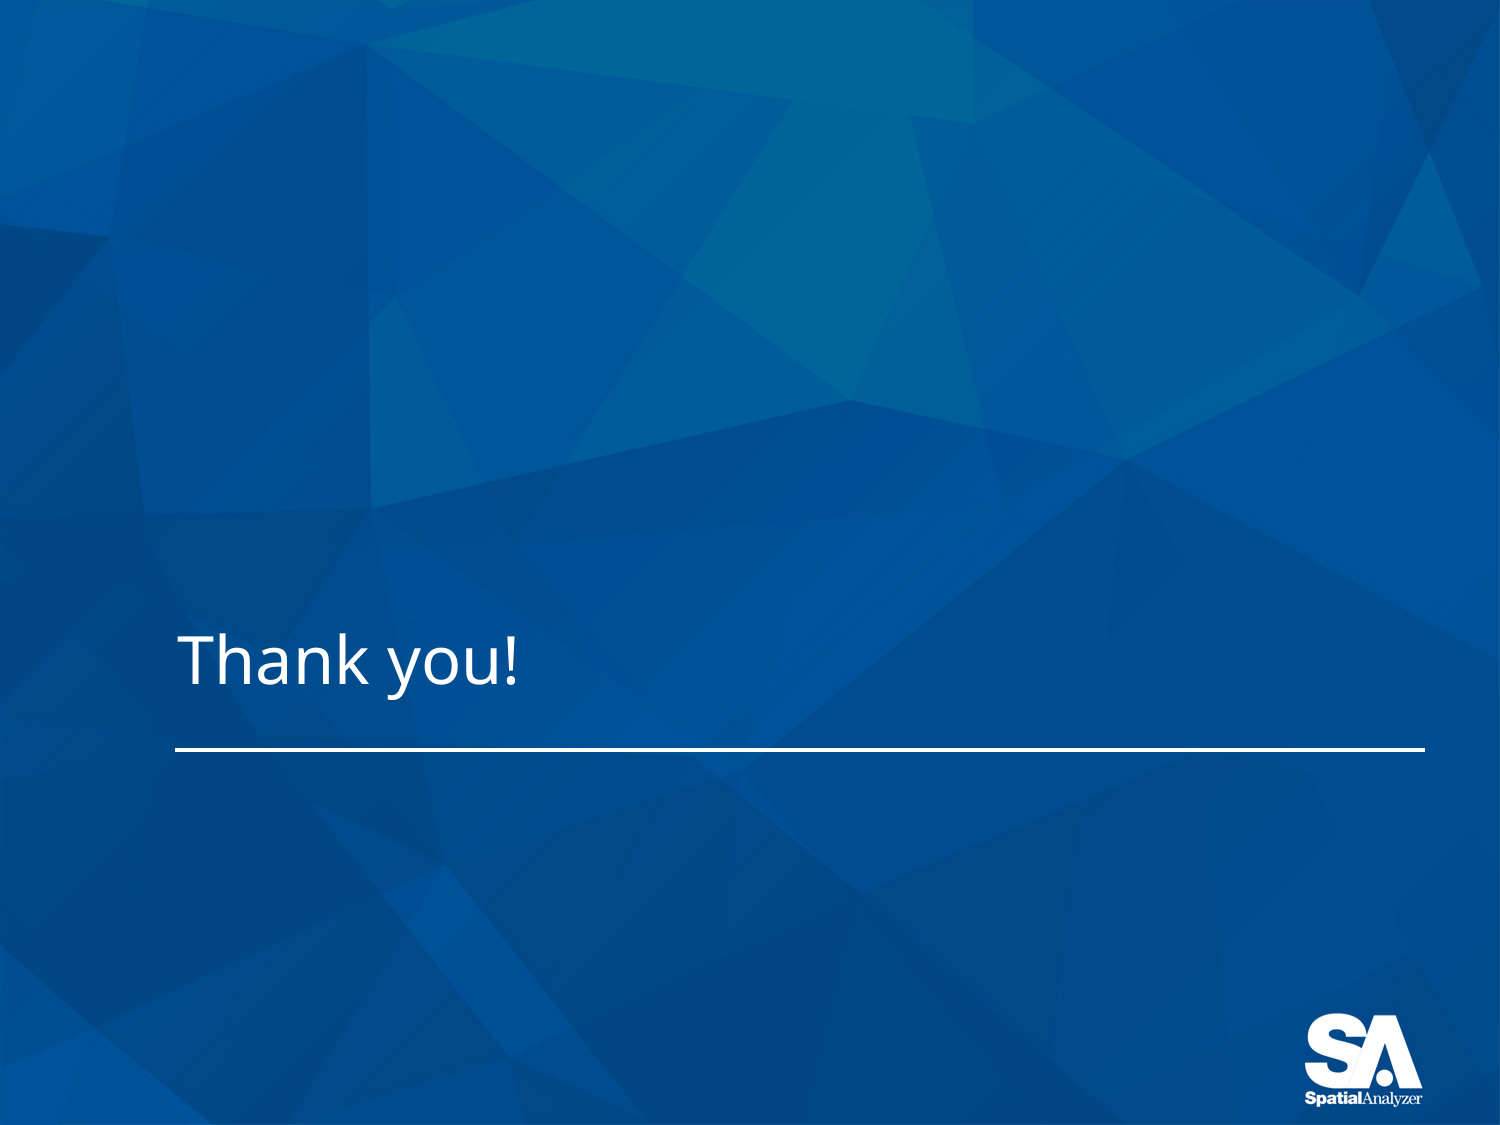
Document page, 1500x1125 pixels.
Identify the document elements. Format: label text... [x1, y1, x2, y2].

picture [0, 0, 1500, 1125]
title Thank you! [162, 537, 1400, 779]
